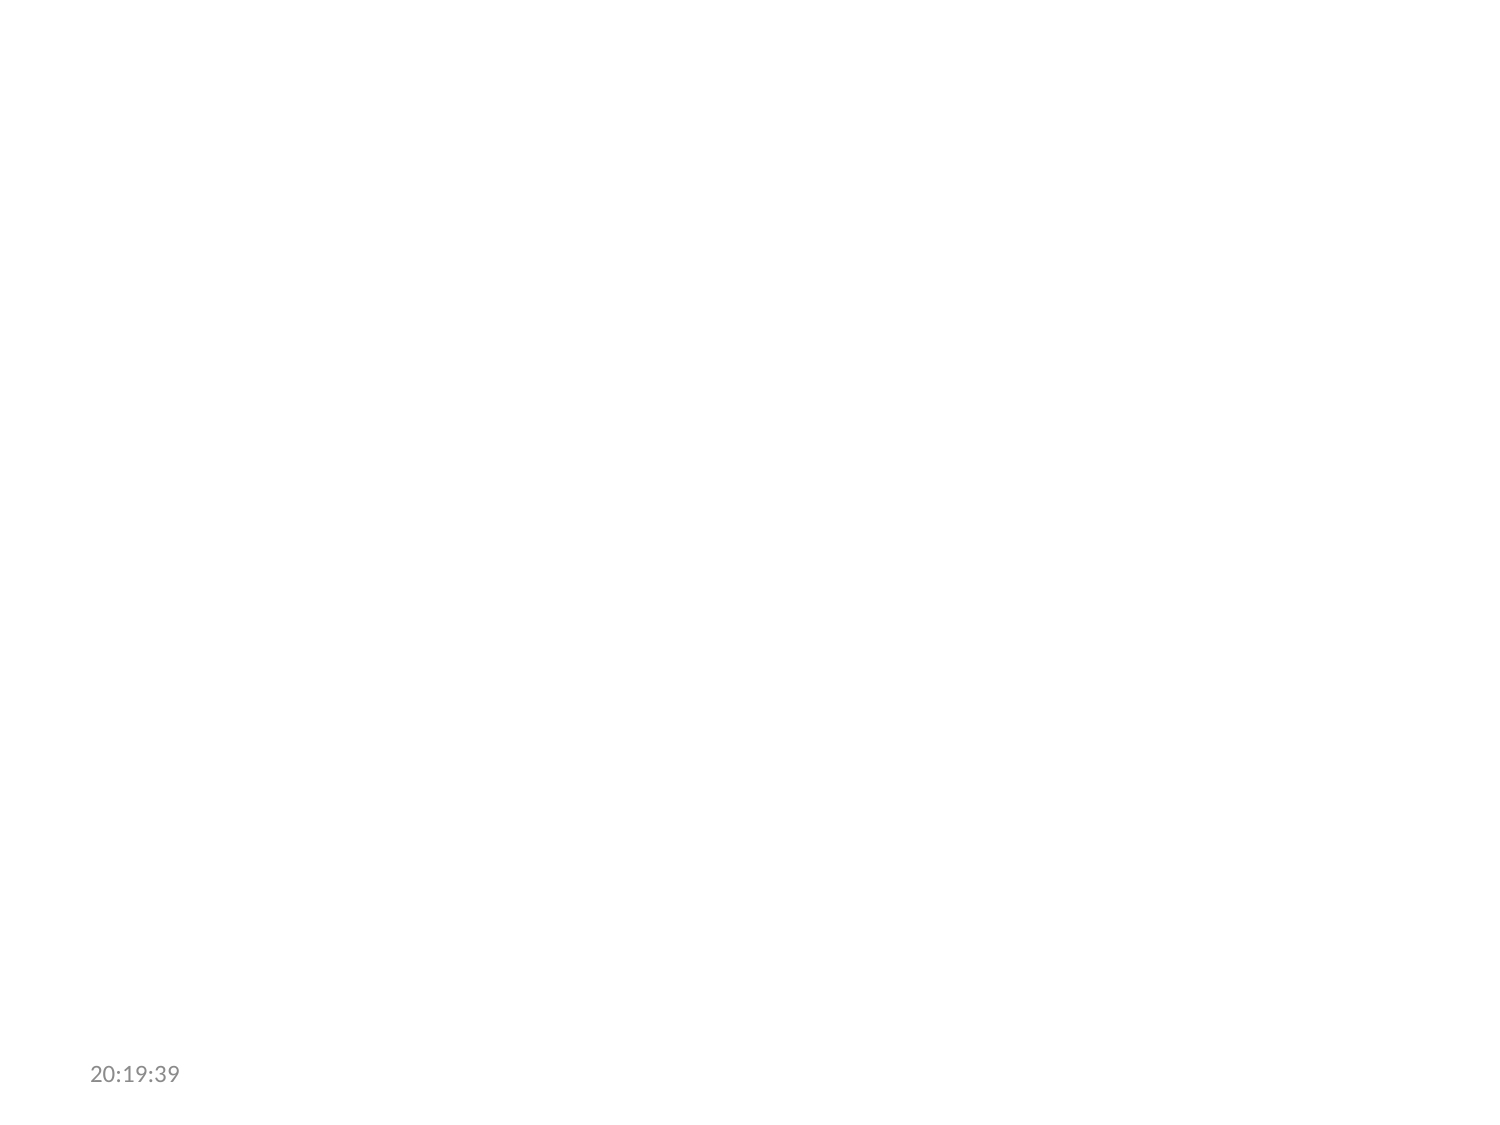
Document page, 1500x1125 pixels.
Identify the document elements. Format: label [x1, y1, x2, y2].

slide_number [75, 1042, 425, 1103]
